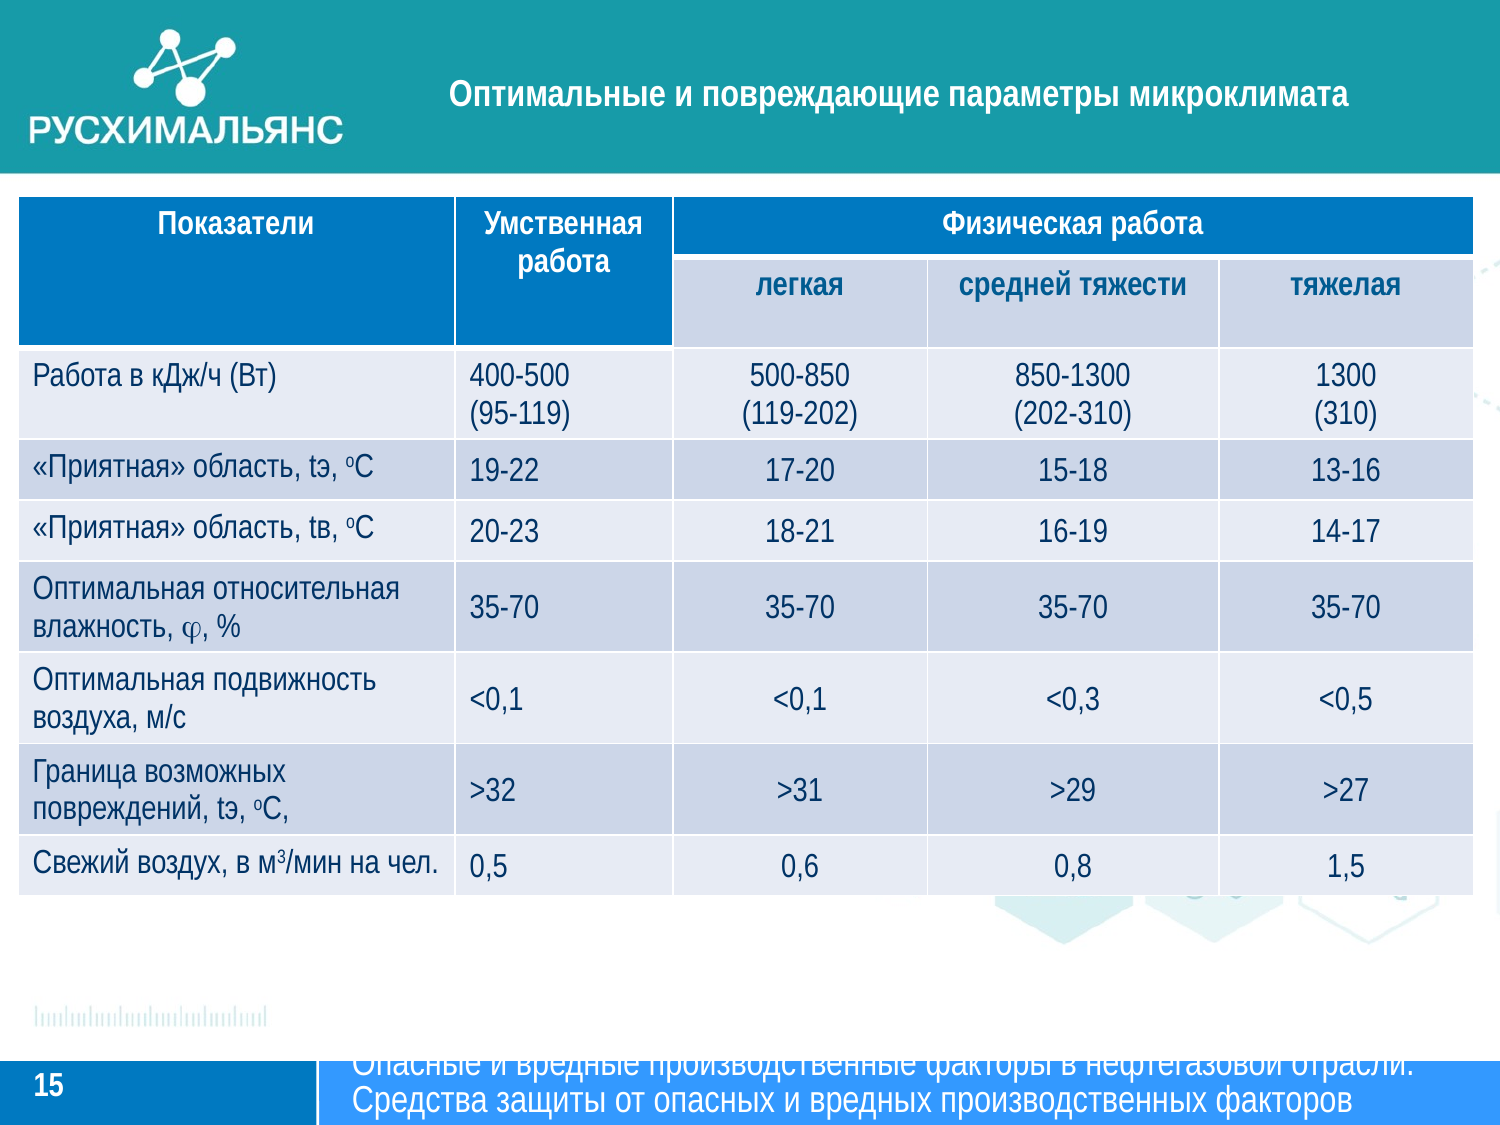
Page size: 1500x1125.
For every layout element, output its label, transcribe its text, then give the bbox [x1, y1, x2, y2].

picture [0, 0, 1500, 1061]
slide_number 14 [33, 1068, 278, 1122]
footer Опасные и вредные производственные факторы в нефтегазовой отрасли. Средства защиты от опасных и вредных производственных факторов [351, 1067, 1500, 1122]
